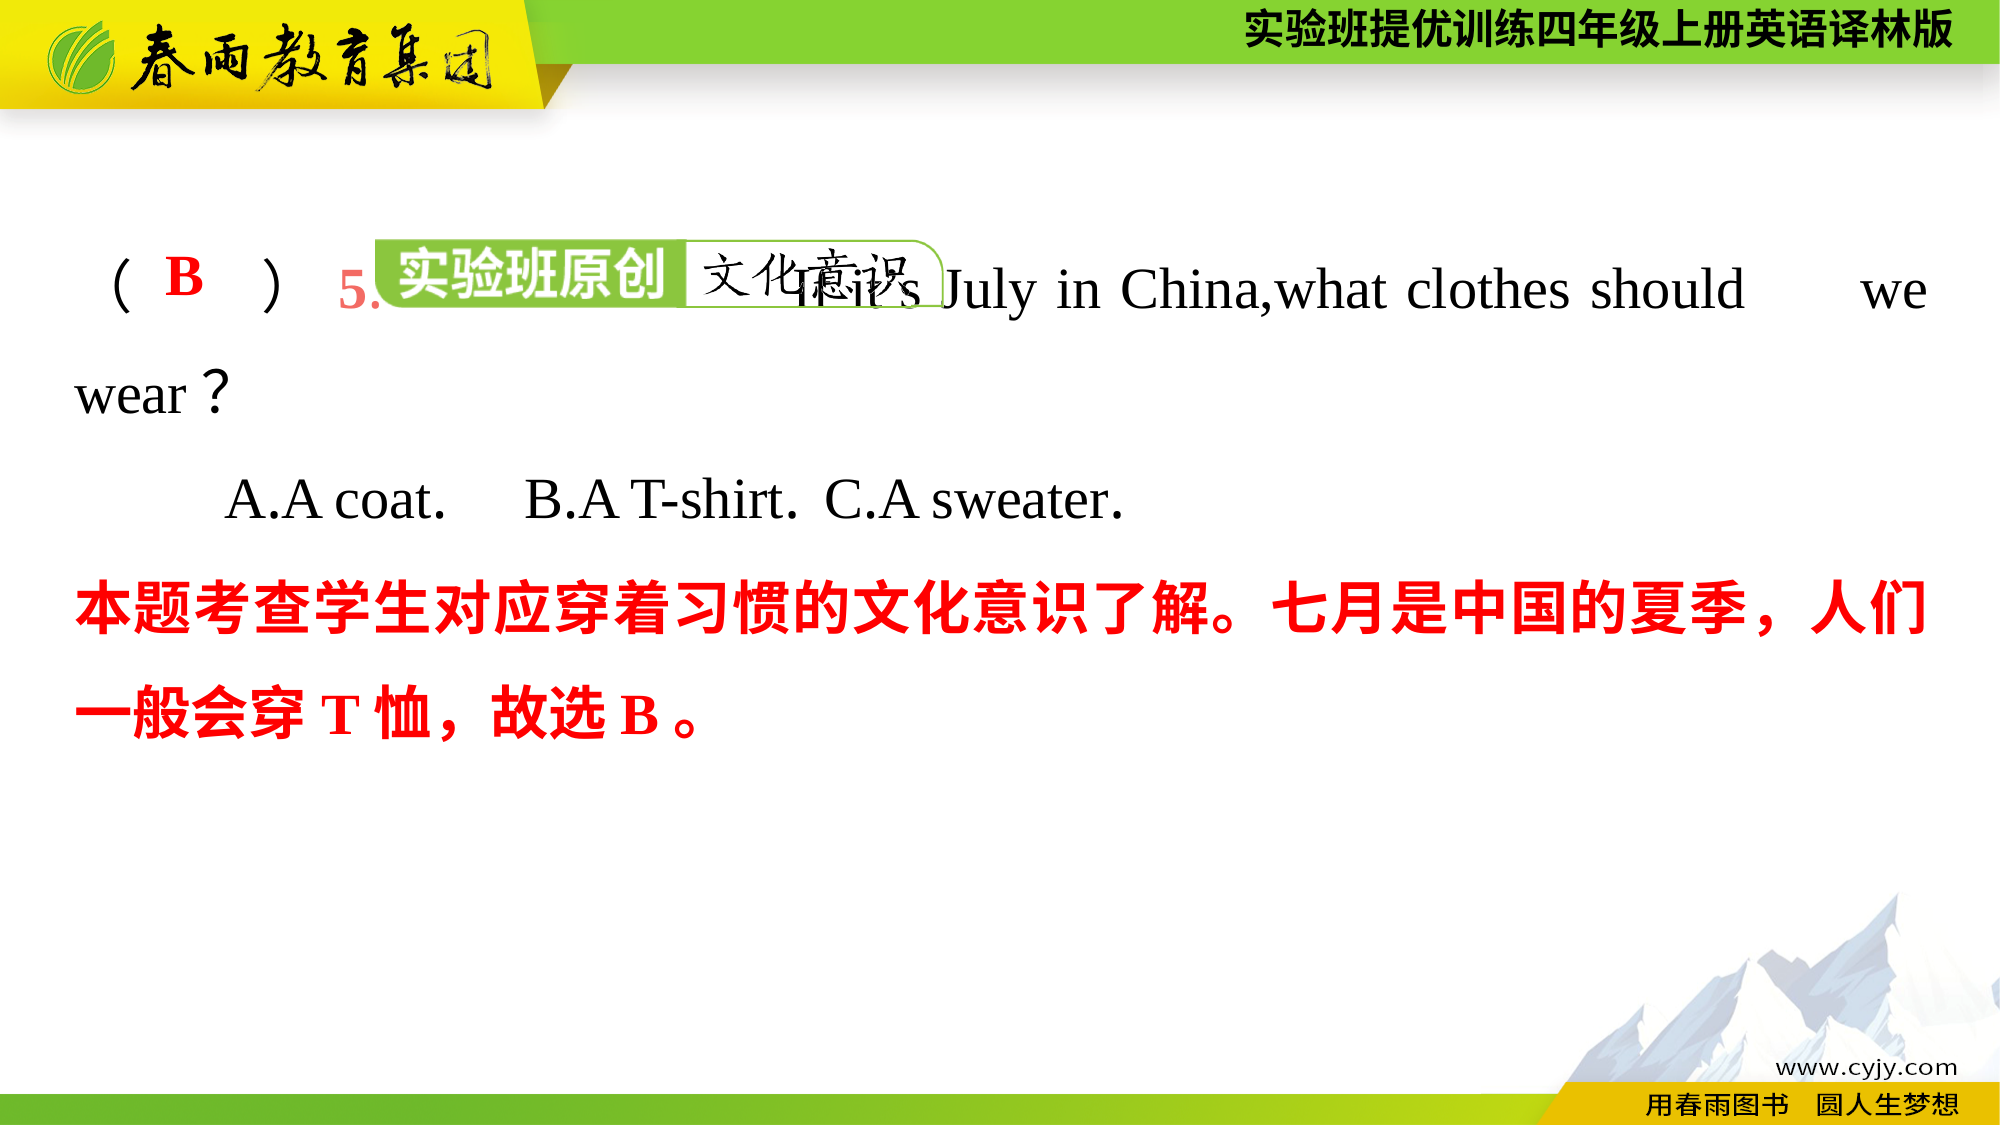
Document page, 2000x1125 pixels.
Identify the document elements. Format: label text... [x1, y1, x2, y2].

list （ ）5. If it’s July in China,what clothes should we wear？ A.A coat. B.A T-shirt. C.A sweater. [59, 208, 1944, 528]
picture [0, 0, 2000, 1125]
text_box 本题考查学生对应穿着习惯的文化意识了解。七月是中国的夏季，人们一般会穿T恤，故选B。 [59, 528, 1944, 754]
text_box B [150, 230, 219, 315]
